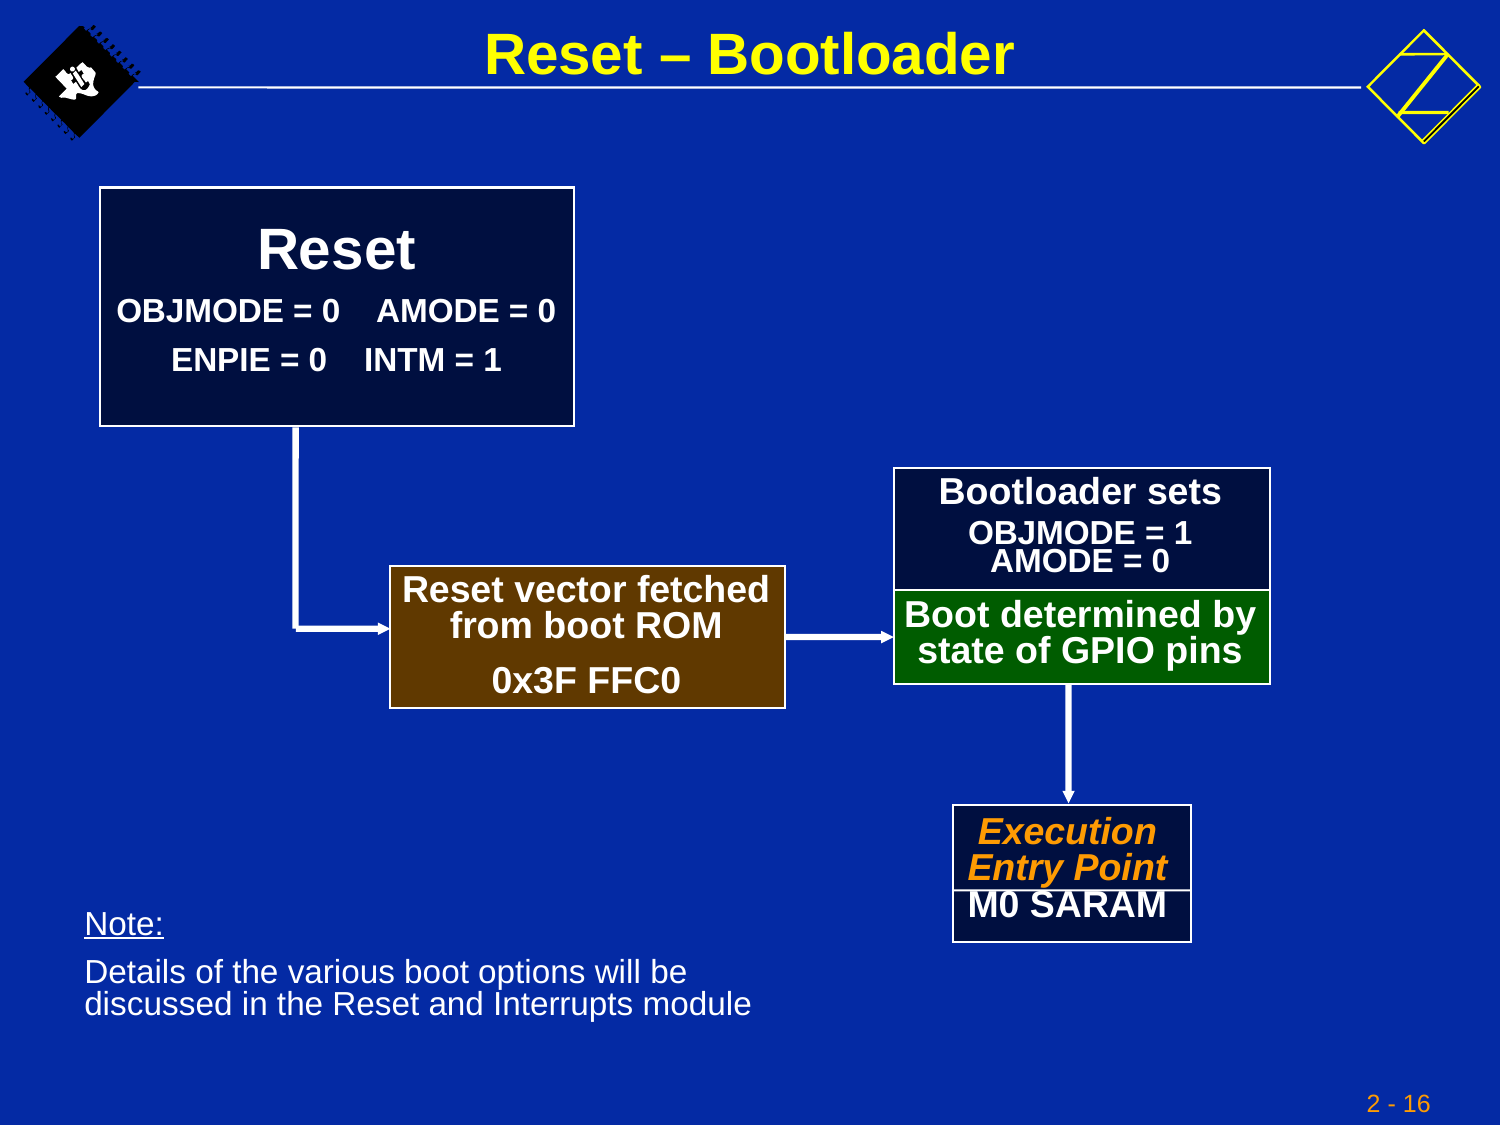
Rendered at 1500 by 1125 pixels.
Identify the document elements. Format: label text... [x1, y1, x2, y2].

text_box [878, 597, 1283, 685]
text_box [952, 805, 1192, 943]
title Reset – Bootloader [0, 24, 1500, 125]
text_box Note: Details of the various boot options will be discussed in the Reset and Interrupts module [69, 902, 782, 1030]
text_box [1064, 693, 1073, 803]
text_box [354, 566, 819, 713]
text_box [99, 187, 575, 426]
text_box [878, 467, 1283, 590]
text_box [295, 427, 391, 629]
